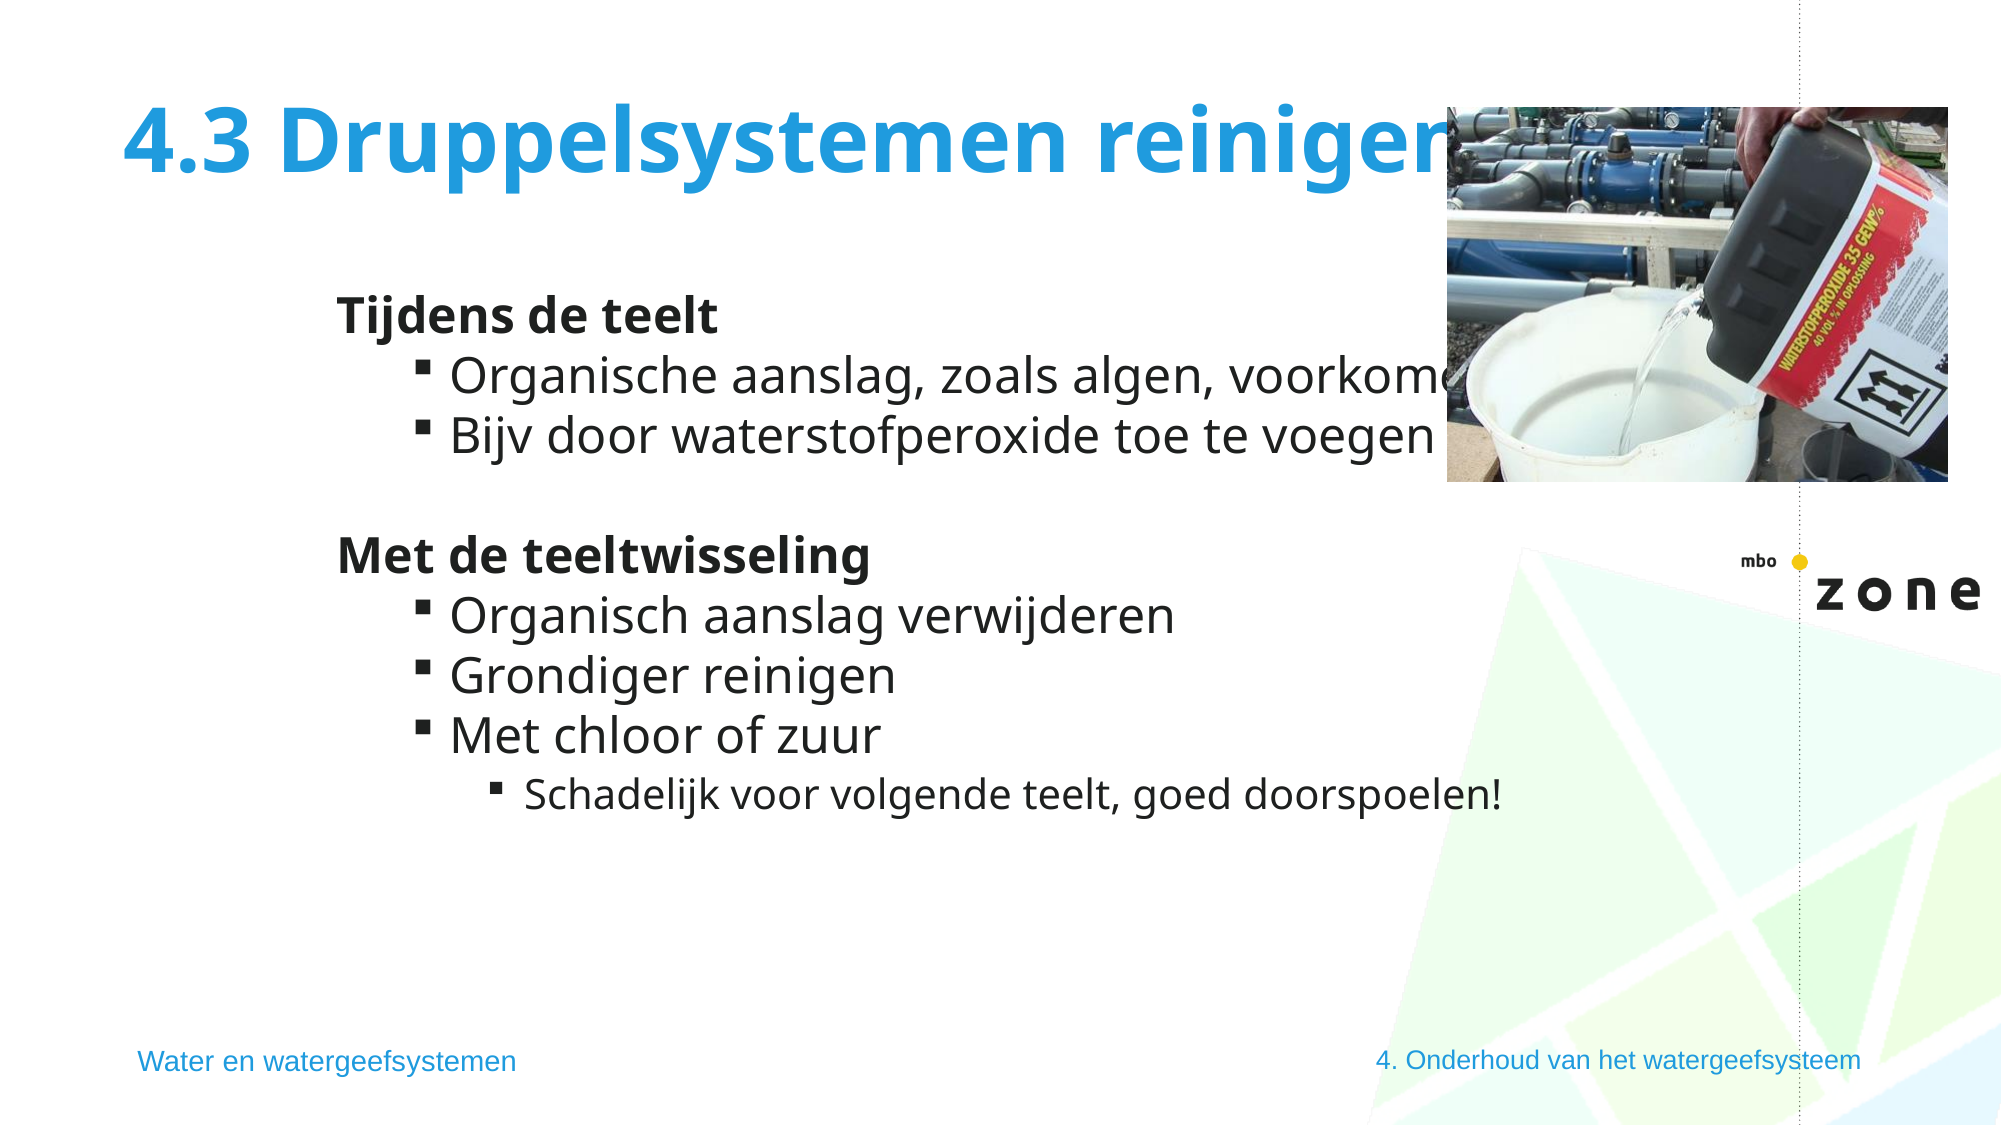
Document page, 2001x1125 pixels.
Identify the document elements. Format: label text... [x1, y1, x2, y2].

list Tijdens de teelt Organische aanslag, zoals algen, voorkomen Bijv door waterstofperoxide toe te voegen Met de teeltwisseling Organisch aanslag verwijderen Grondiger reinigen Met chloor of zuur Schadelijk voor volgende teelt, goed doorspoelen! [336, 283, 1607, 998]
picture [1447, 0, 2001, 1125]
list Water en watergeefsystemen [137, 1042, 639, 1103]
list 4. Onderhoud van het watergeefsysteem [1334, 1042, 1863, 1103]
title 4.3 Druppelsystemen reinigen [124, 94, 1607, 272]
